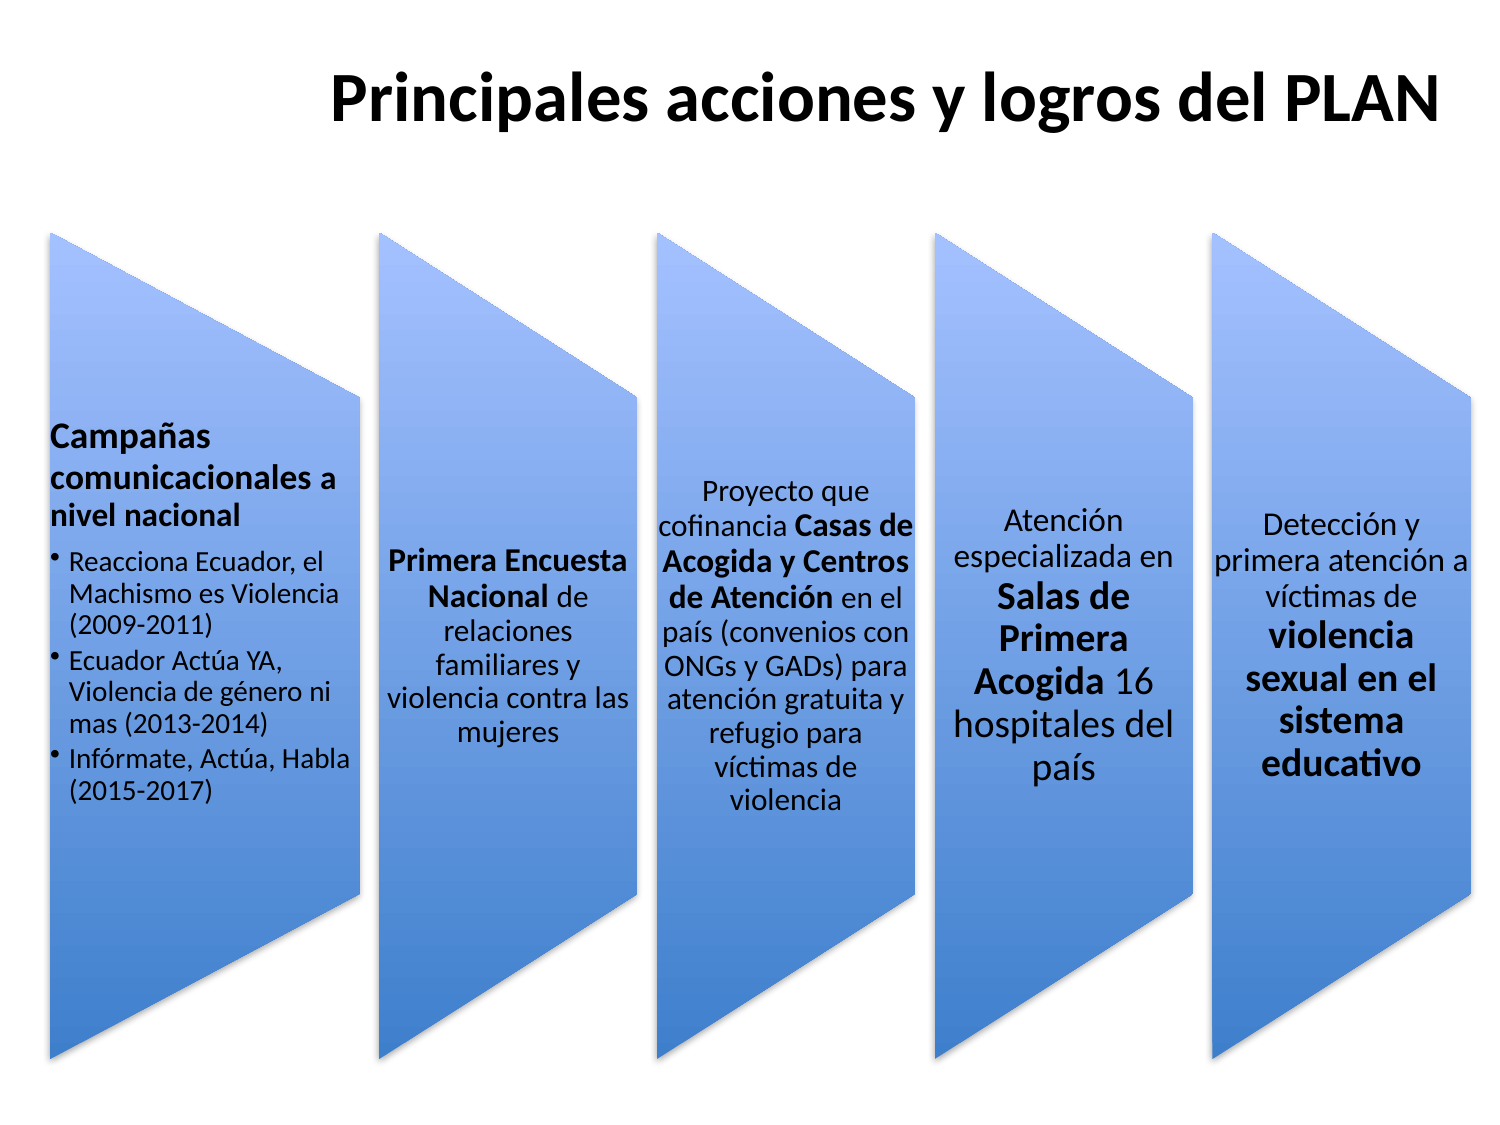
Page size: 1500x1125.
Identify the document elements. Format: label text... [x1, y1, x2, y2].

title Principales acciones y logros del PLAN [107, 19, 1458, 166]
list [49, 232, 1471, 1060]
